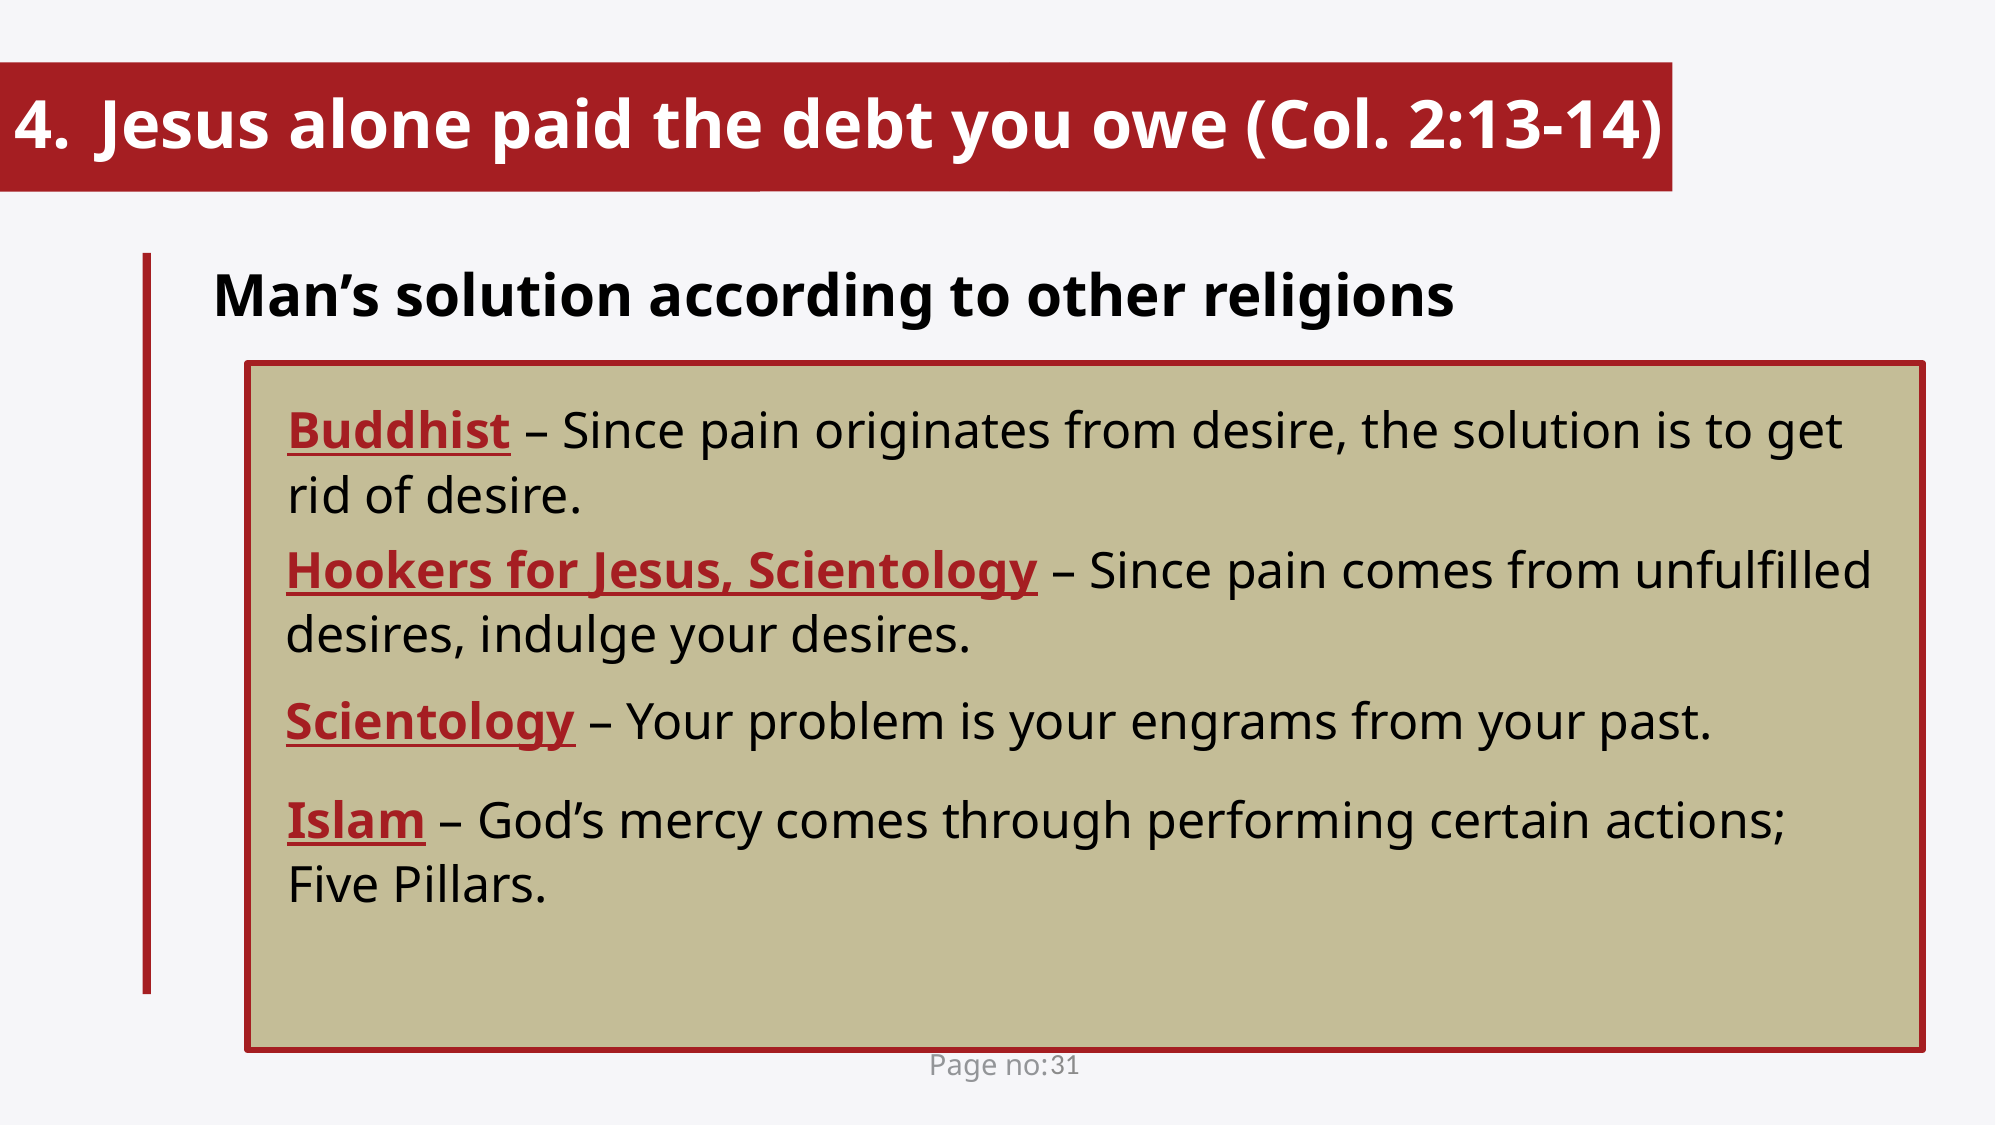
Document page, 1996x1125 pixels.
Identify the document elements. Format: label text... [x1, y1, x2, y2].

text_box Islam – God’s mercy comes through performing certain actions; Five Pillars. [272, 776, 1898, 920]
text_box Man’s solution according to other religions [197, 250, 1510, 336]
text_box Scientology – Your problem is your engrams from your past. [270, 678, 1896, 758]
text_box [245, 361, 1925, 1052]
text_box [0, 62, 1711, 192]
text_box Hookers for Jesus, Scientology – Since pain comes from unfulfilled desires, indulge your desires. [270, 526, 1896, 670]
text_box Buddhist – Since pain originates from desire, the solution is to get rid of desire. [272, 387, 1898, 531]
